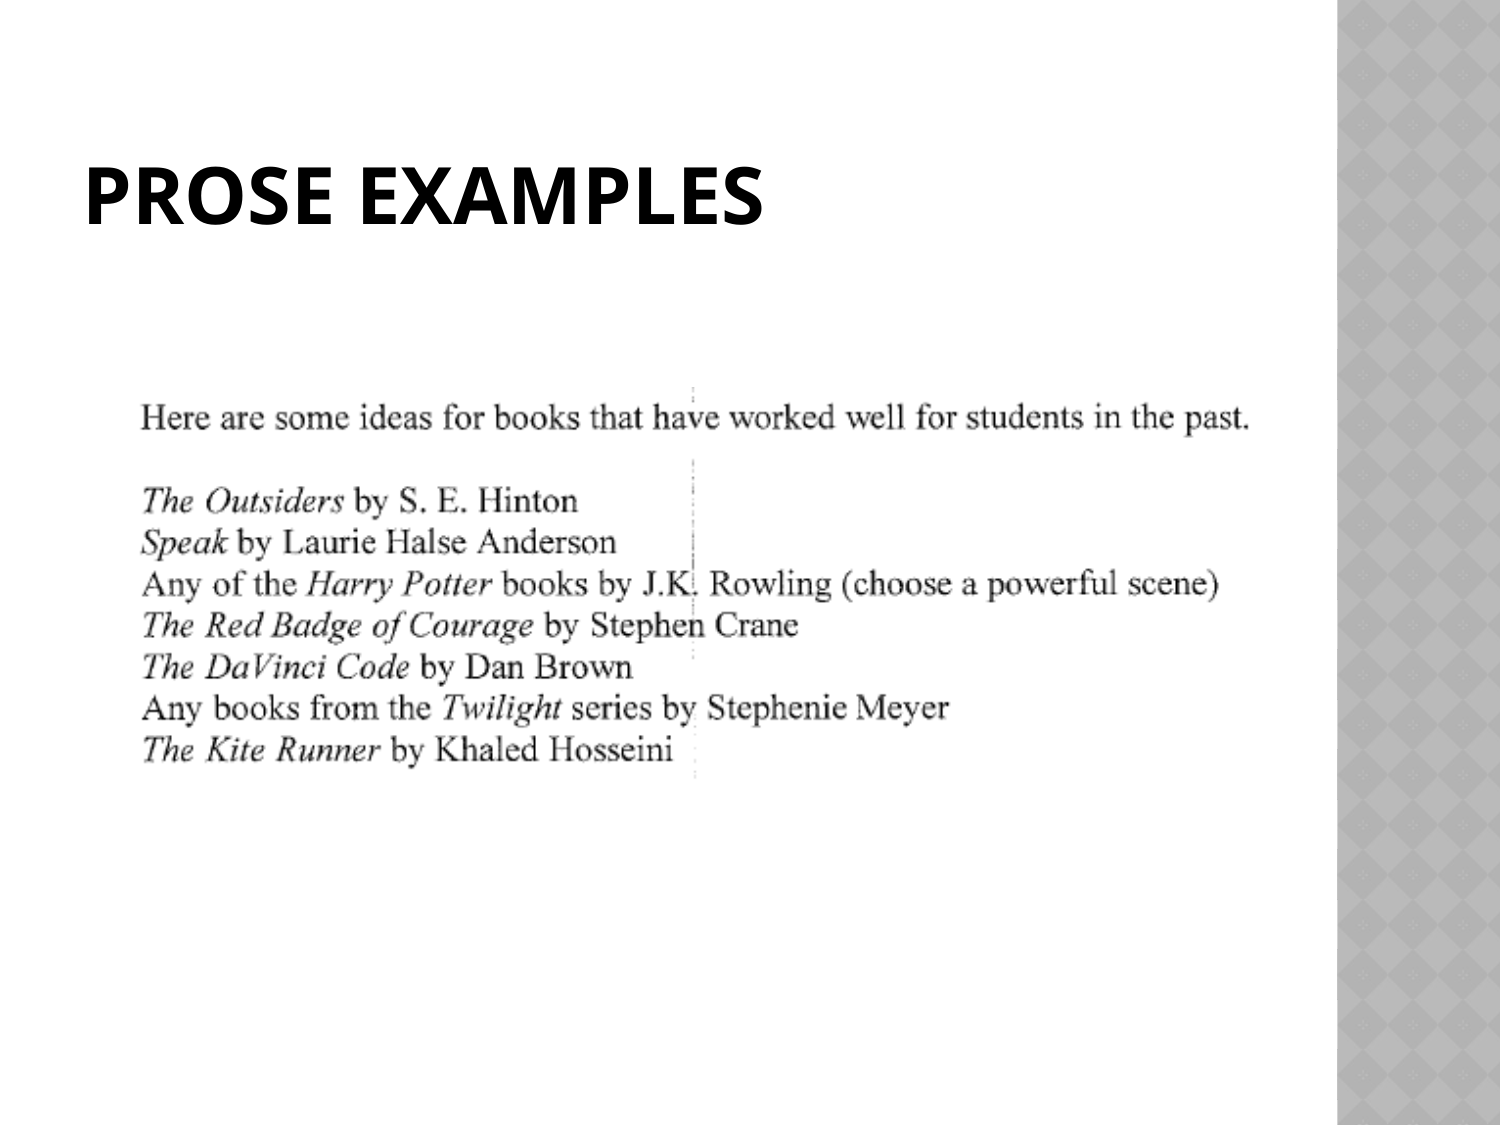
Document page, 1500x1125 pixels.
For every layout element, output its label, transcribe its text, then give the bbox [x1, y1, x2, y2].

picture [124, 387, 1267, 784]
title Prose examples [75, 52, 1263, 240]
